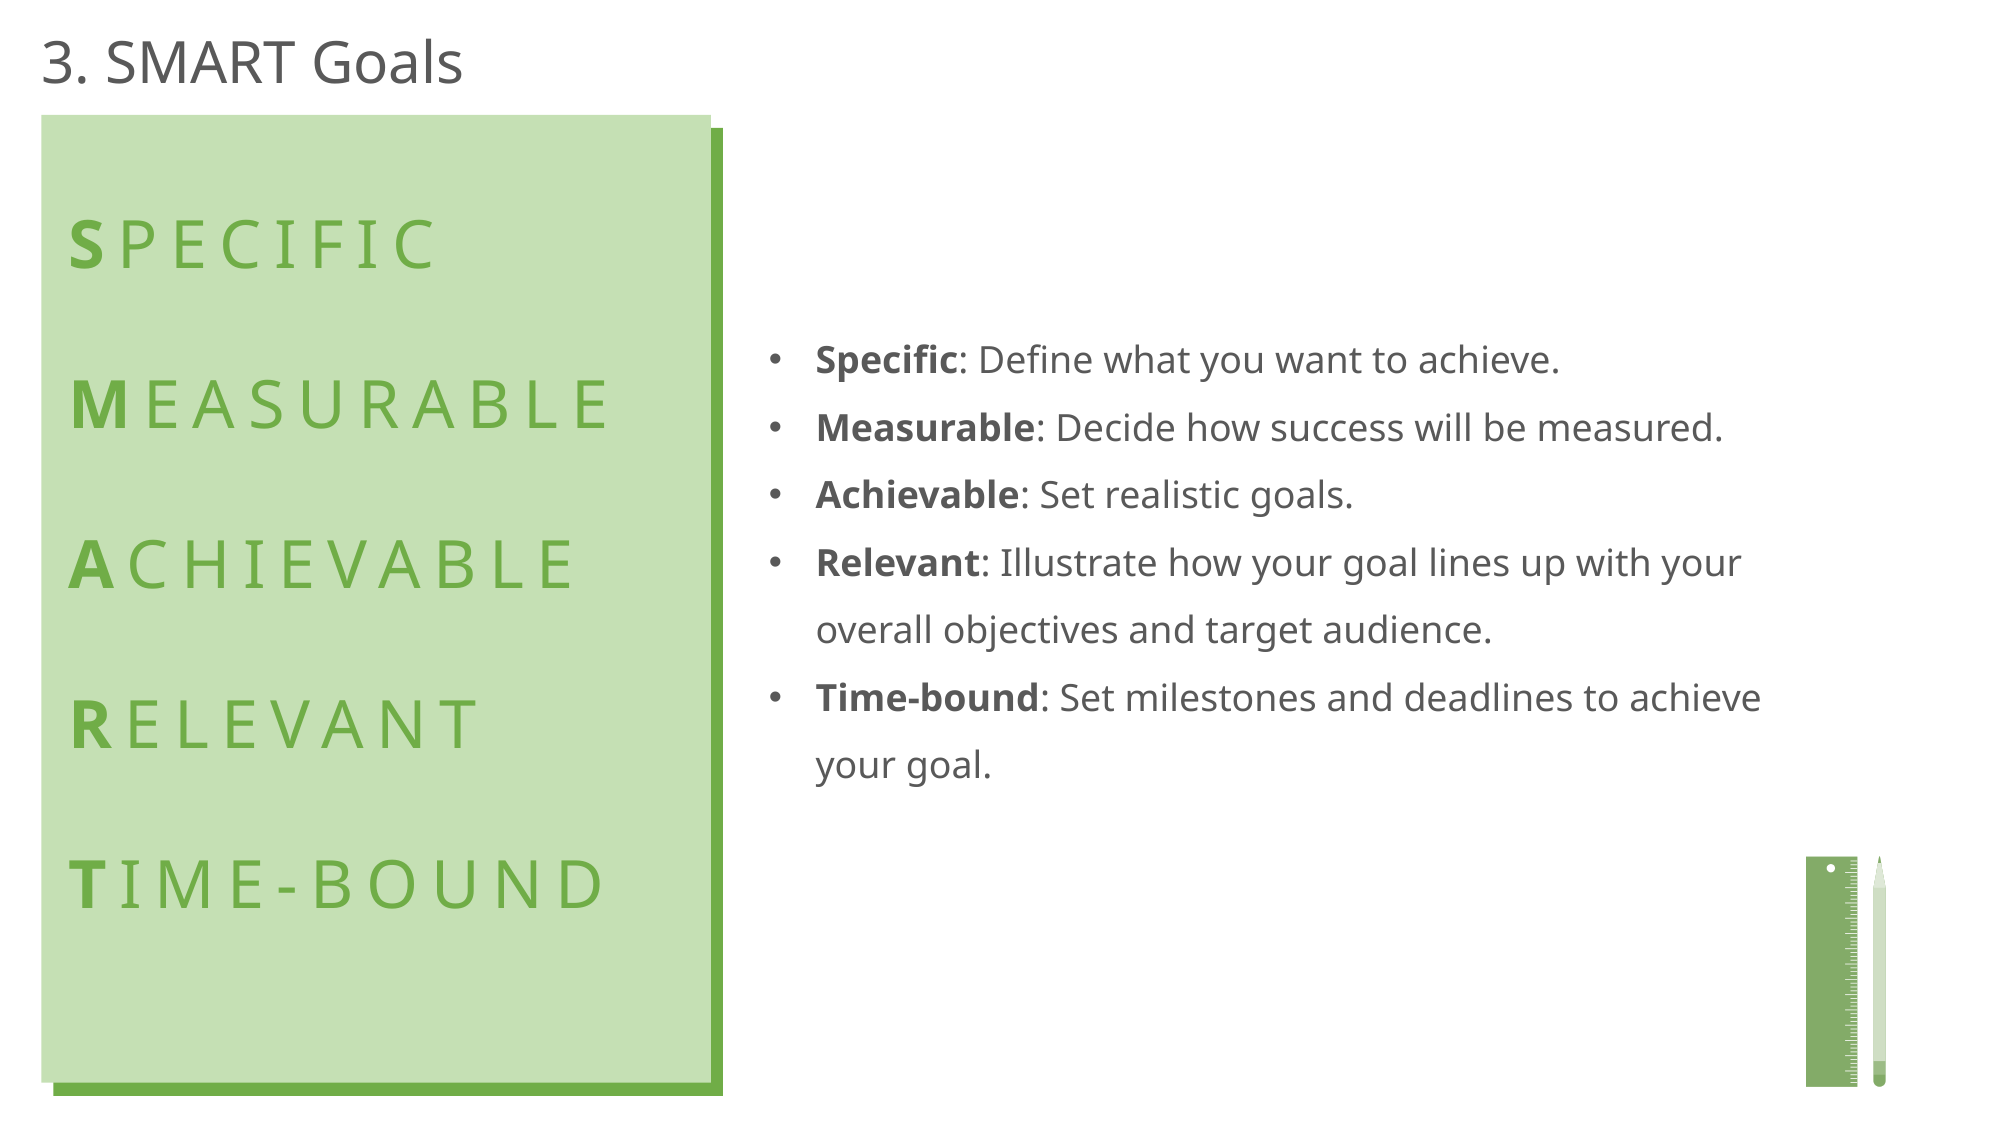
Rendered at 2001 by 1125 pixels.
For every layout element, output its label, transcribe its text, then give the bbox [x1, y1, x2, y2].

text_box 3. SMART Goals [26, 18, 1969, 103]
text_box Specific: Define what you want to achieve. Measurable: Decide how success will be measured. Achievable: Set realistic goals. Relevant: Illustrate how your goal lines up with your overall objectives and target audience. Time-bound: Set milestones and deadlines to achieve your goal. [753, 306, 1803, 794]
text_box [52, 127, 724, 1097]
picture [1693, 818, 2000, 1125]
text_box SPECIFIC MEASURABLE ACHIEVABLE RELEVANT TIME-BOUND [53, 114, 699, 930]
text_box [40, 114, 712, 1084]
